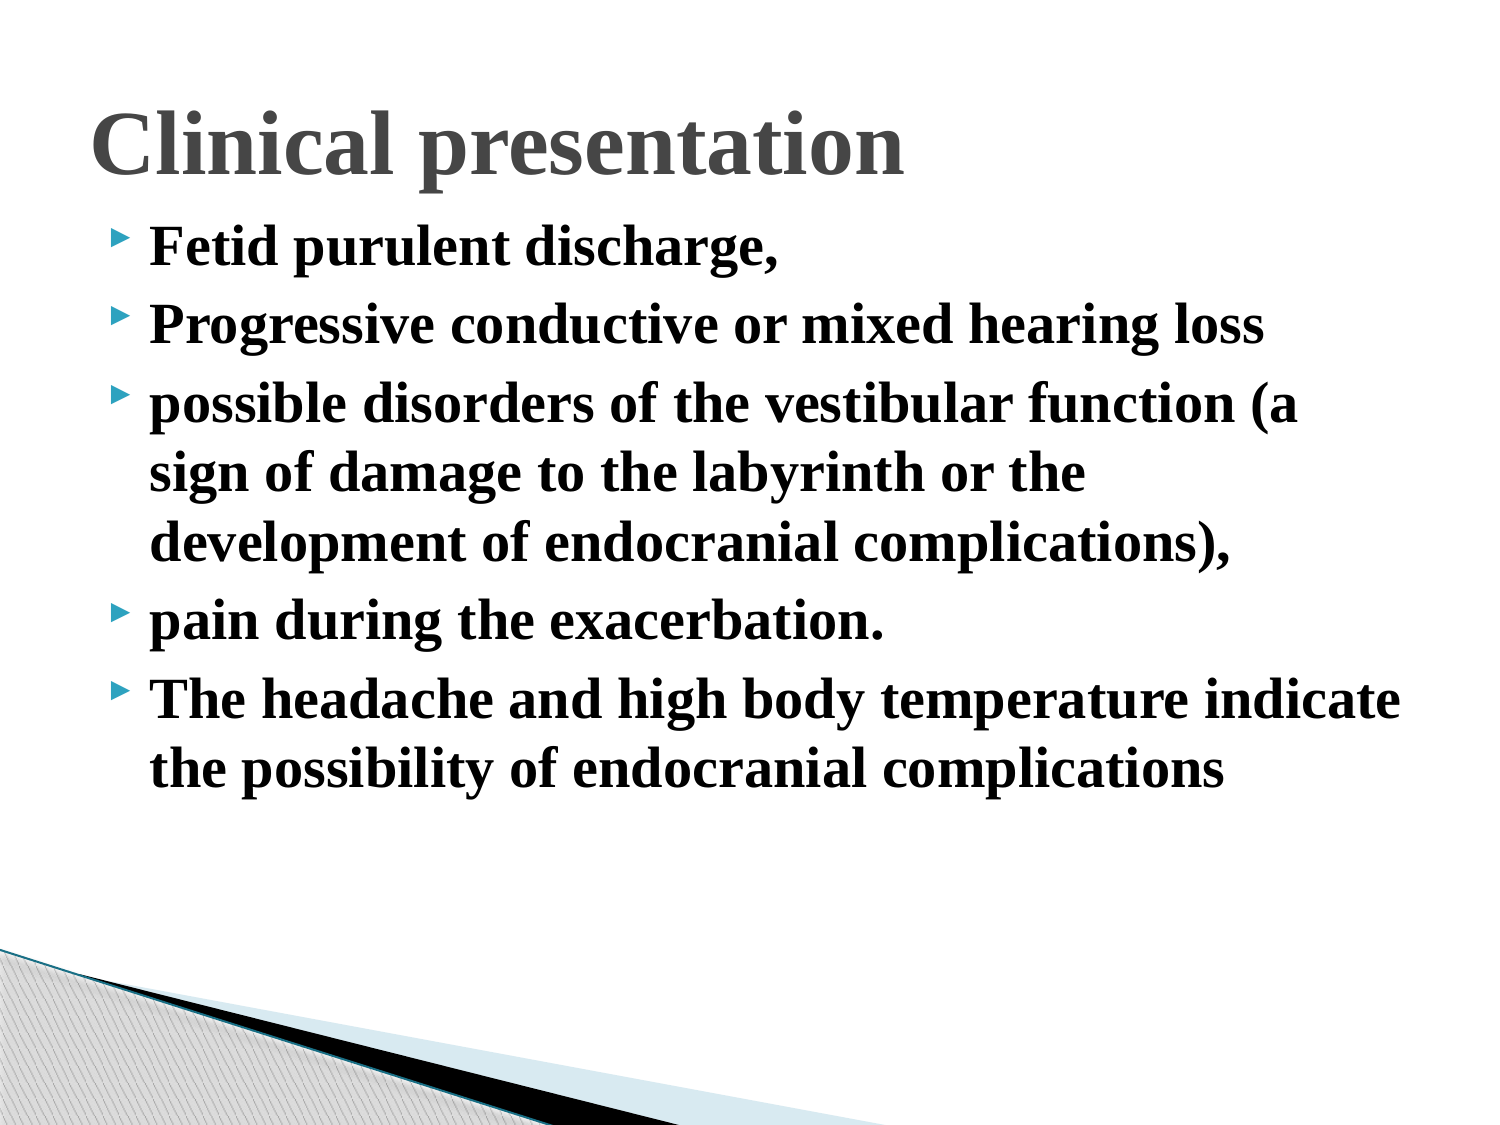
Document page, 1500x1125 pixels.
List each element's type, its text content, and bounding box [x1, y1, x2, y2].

title Clinical presentation [75, 50, 1425, 225]
list Fetid purulent discharge, Progressive conductive or mixed hearing loss possible disorders of the vestibular function (a sign of damage to the labyrinth or the development of endocranial complications), pain during the exacerbation. The headache and high body temperature indicate the possibility of endocranial complications [75, 225, 1425, 1075]
